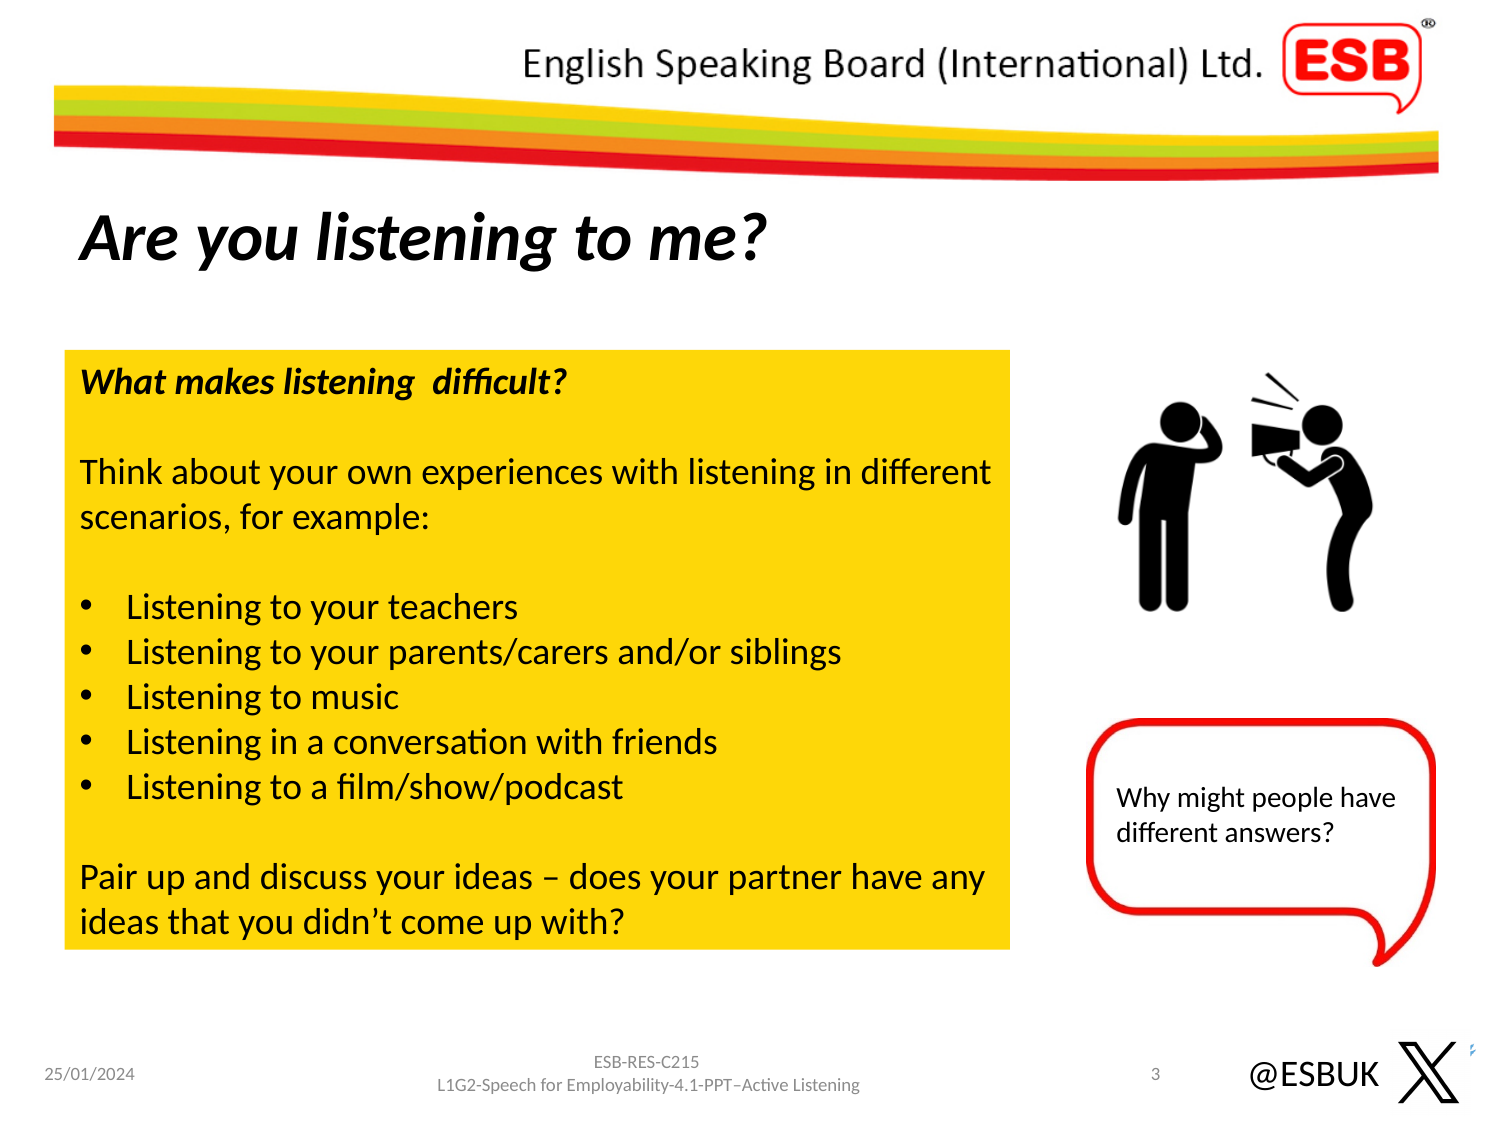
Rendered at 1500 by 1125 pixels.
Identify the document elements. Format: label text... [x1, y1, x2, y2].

slide_number 3 [930, 1042, 1176, 1103]
text_box What makes listening difficult? Think about your own experiences with listening in different scenarios, for example: Listening to your teachers Listening to your parents/carers and/or siblings Listening to music Listening in a conversation with friends Listening to a film/show/podcast Pair up and discuss your ideas – does your partner have any ideas that you didn’t come up with? [64, 349, 1010, 950]
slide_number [29, 1042, 367, 1103]
footer ESB-RES-C215 L1G2-Speech for Employability-4.1-PPT–Active Listening [395, 1042, 902, 1103]
title Are you listening to me? [64, 173, 1359, 304]
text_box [1086, 718, 1436, 967]
picture [1101, 337, 1391, 642]
picture [1390, 1029, 1476, 1116]
picture [0, 0, 1500, 189]
